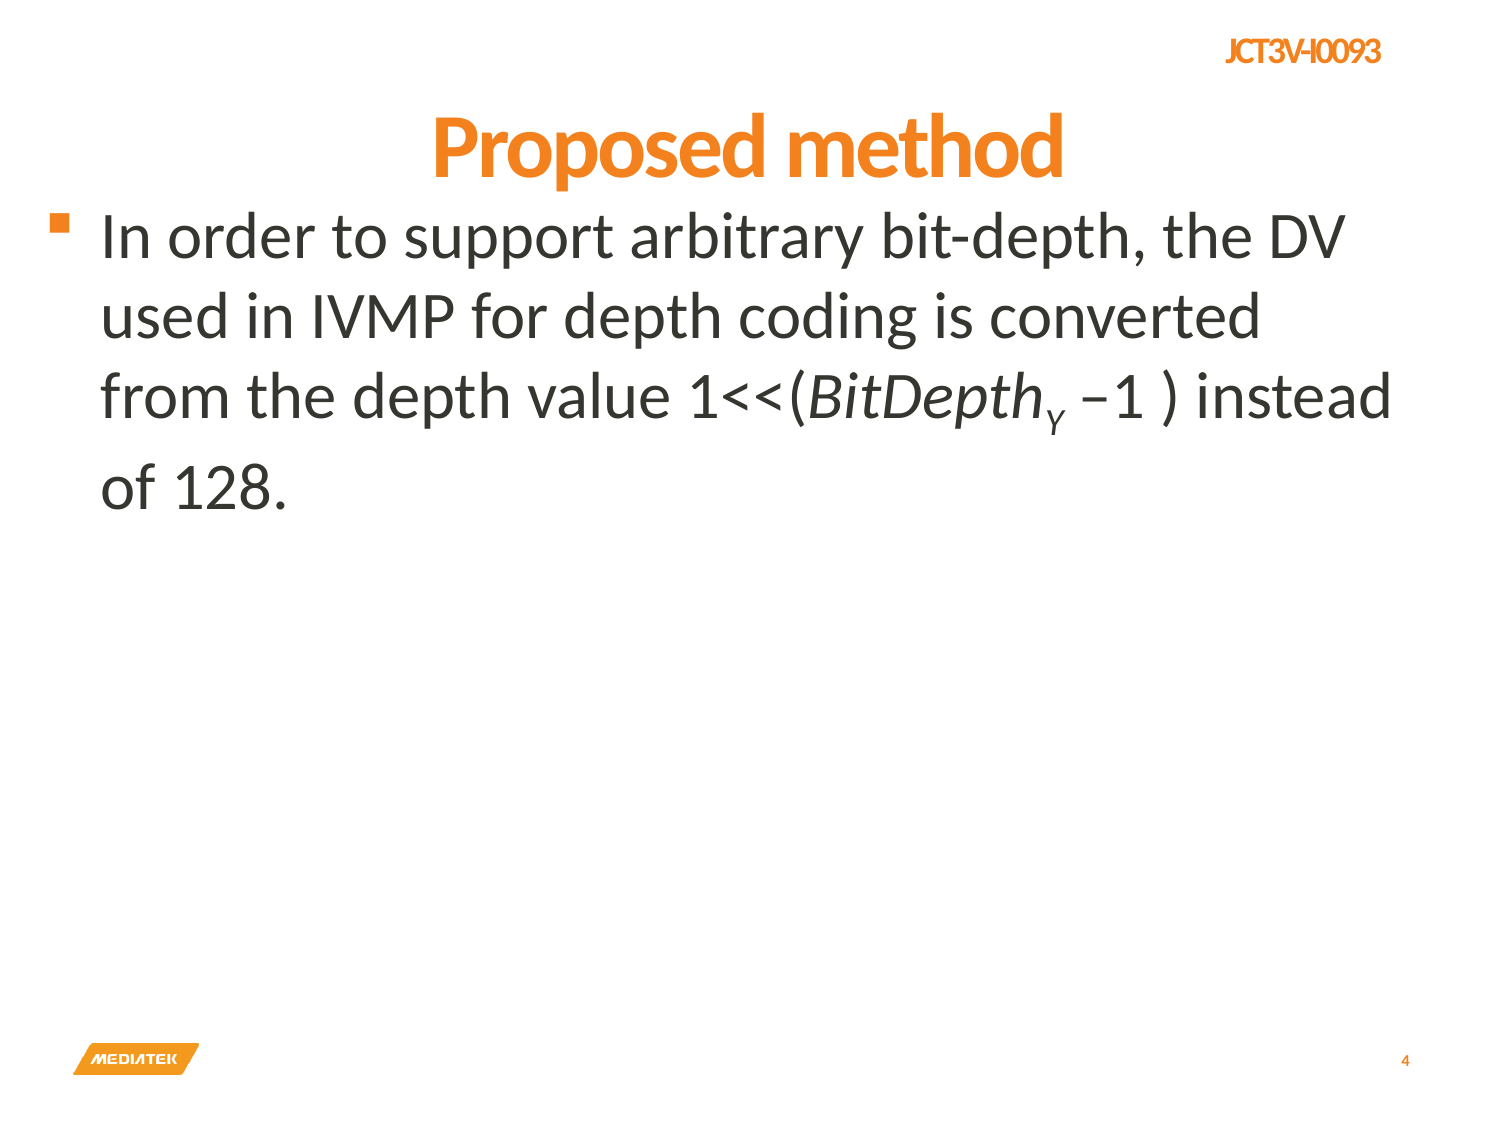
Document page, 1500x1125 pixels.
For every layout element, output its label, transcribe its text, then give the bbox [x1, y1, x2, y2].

list In order to support arbitrary bit-depth, the DV used in IVMP for depth coding is converted from the depth value 1<<(BitDepthY –1 ) instead of 128. [29, 184, 1412, 1083]
title Proposed method [75, 99, 1425, 287]
slide_number 4 [1251, 1029, 1425, 1090]
